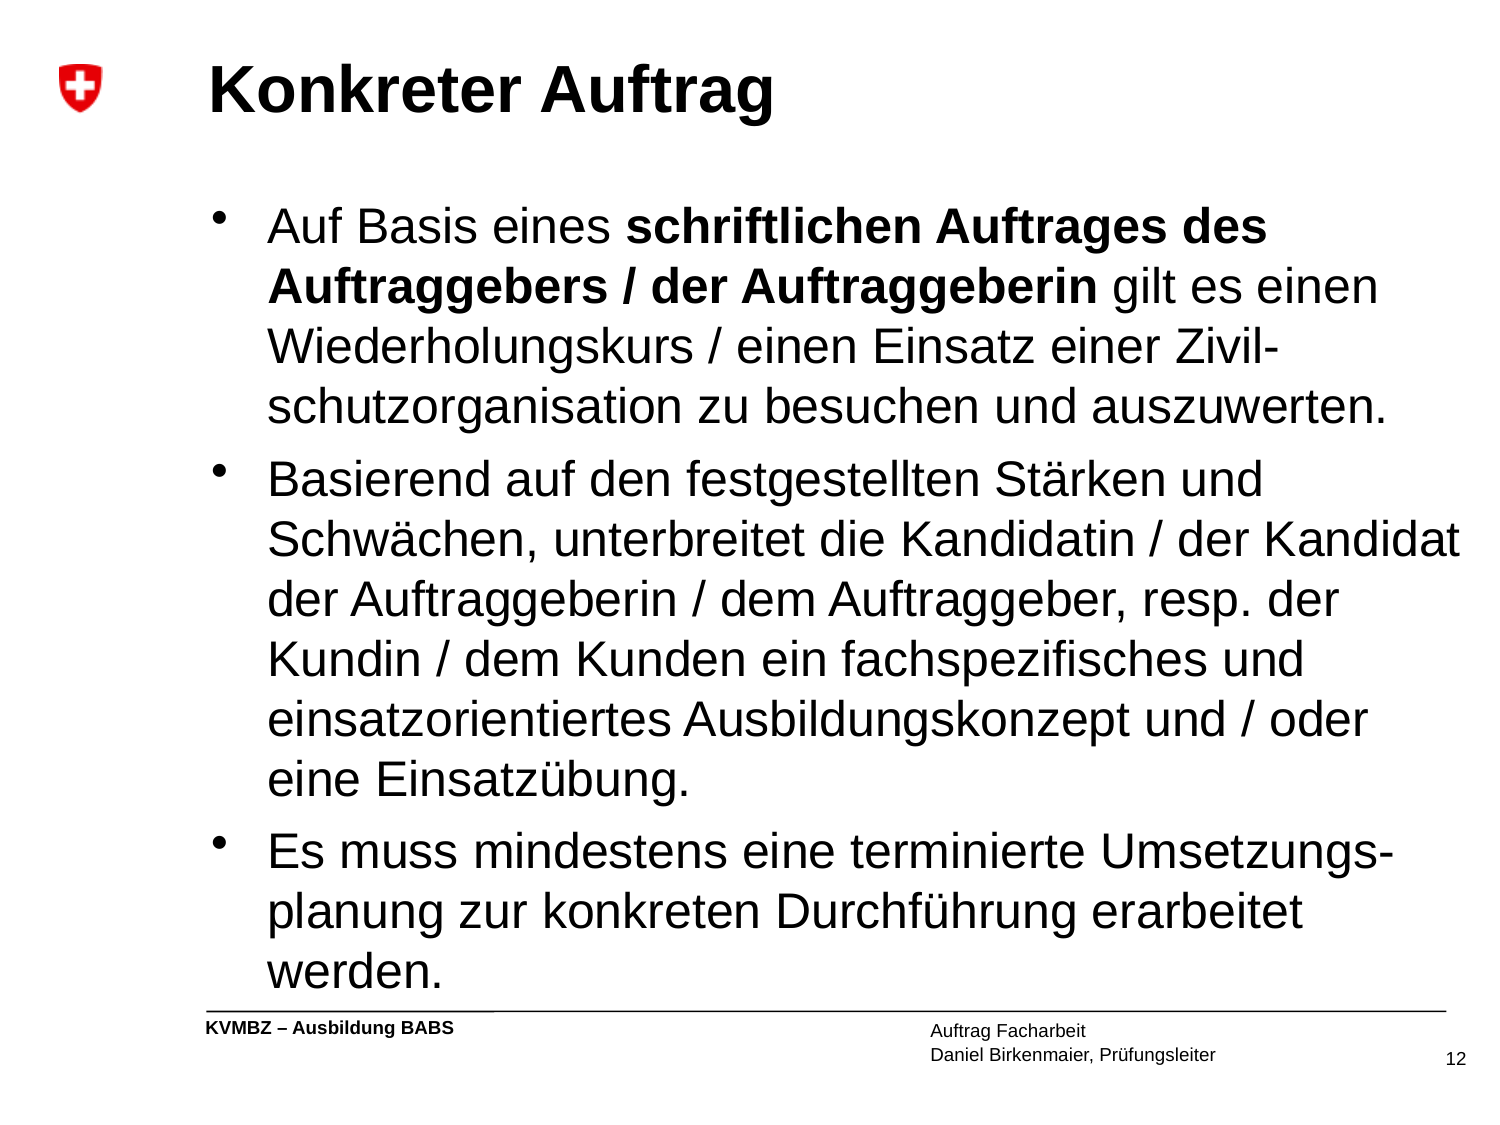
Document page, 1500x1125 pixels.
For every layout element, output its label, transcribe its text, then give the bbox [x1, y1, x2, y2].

picture [59, 64, 103, 114]
list Auf Basis eines schriftlichen Auftrages des Auftraggebers / der Auftraggeberin gilt es einen Wiederholungskurs / einen Einsatz einer Zivil-schutzorganisation zu besuchen und auszuwerten. Basierend auf den festgestellten Stärken und Schwächen, unterbreitet die Kandidatin / der Kandidat der Auftraggeberin / dem Auftraggeber, resp. der Kundin / dem Kunden ein fachspezifisches und einsatzorientiertes Ausbildungskonzept und / oder eine Einsatzübung. Es muss mindestens eine terminierte Umsetzungs-planung zur konkreten Durchführung erarbeitet werden. [210, 193, 1500, 968]
title Konkreter Auftrag [207, 45, 1433, 209]
footer Daniel Birkenmaier, Prüfungsleiter [915, 1048, 1447, 1071]
slide_number Auftrag Facharbeit [915, 1011, 1447, 1048]
